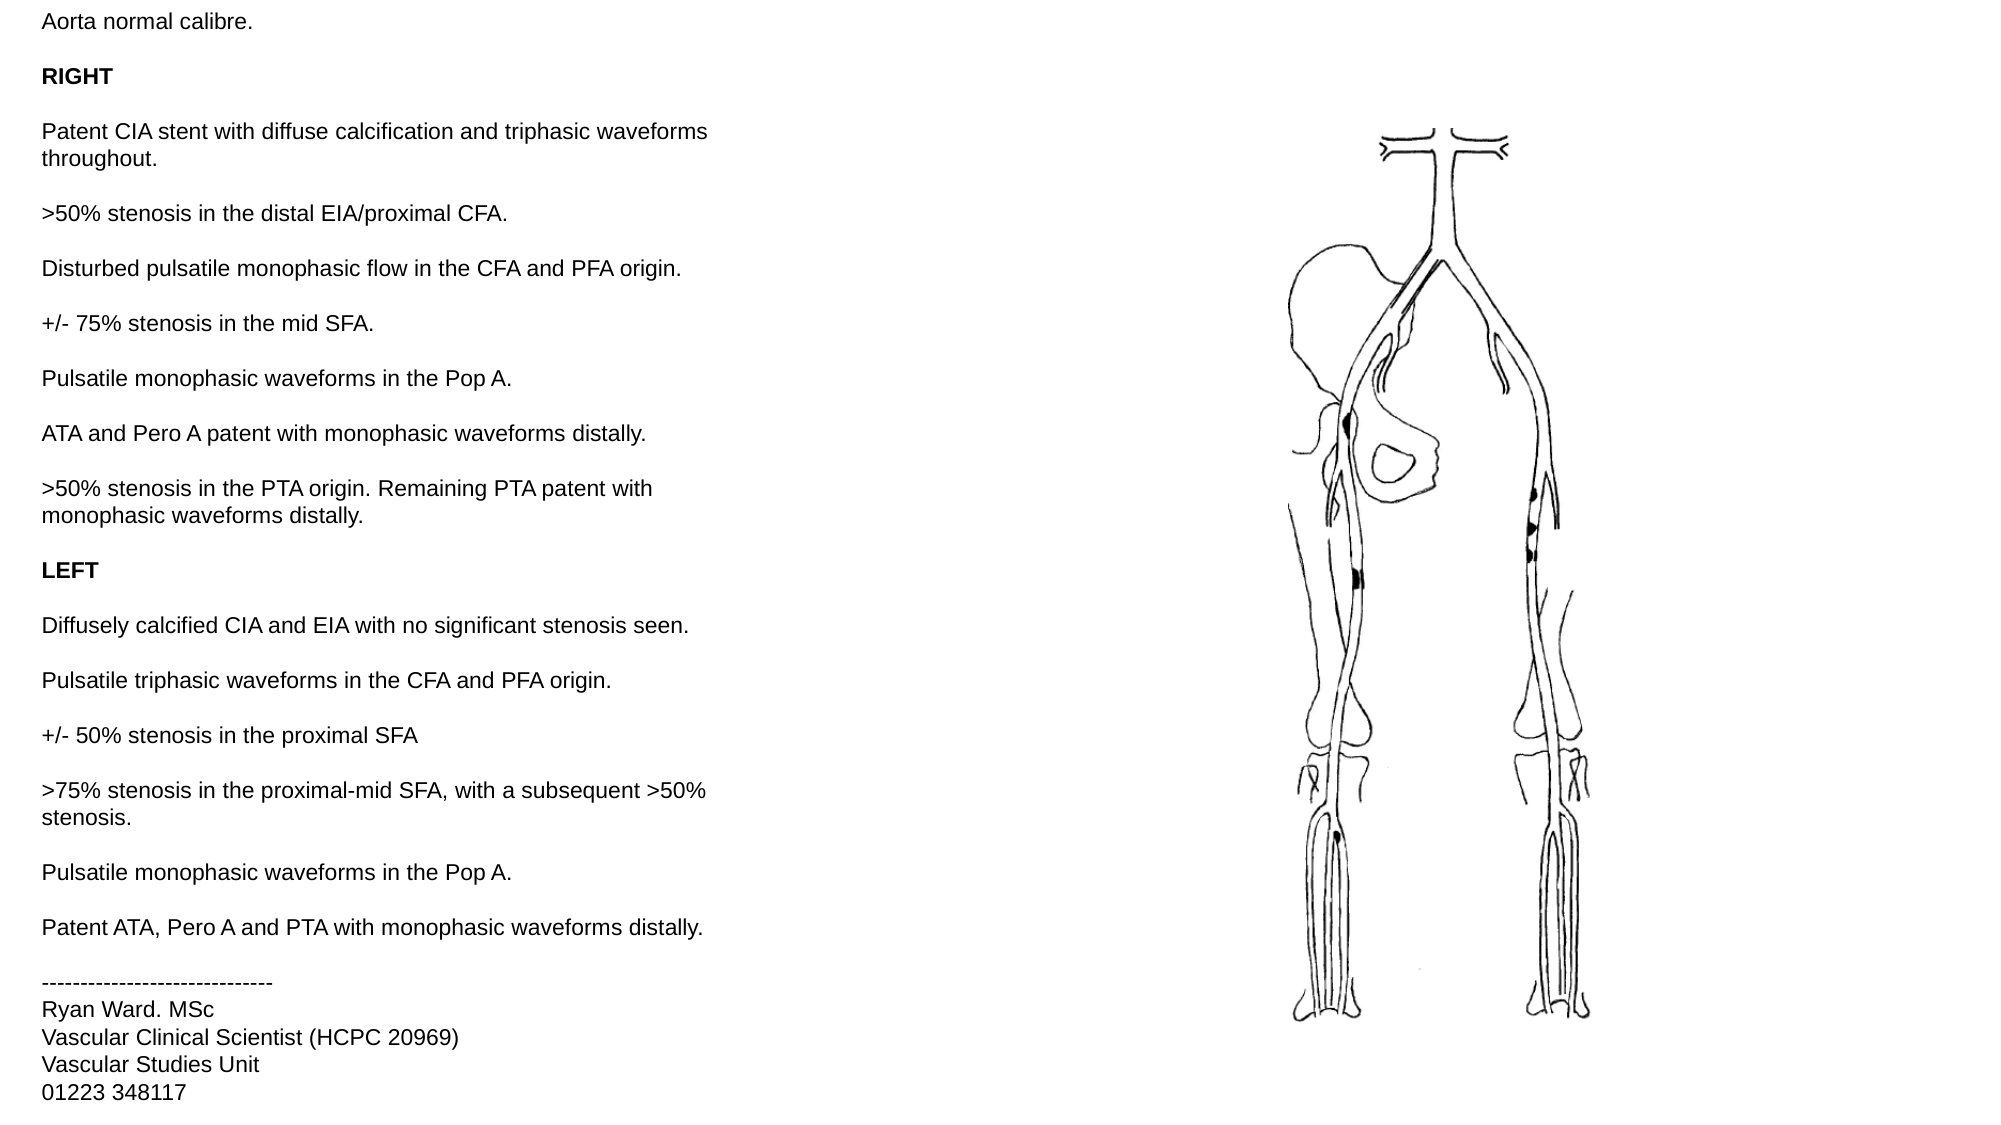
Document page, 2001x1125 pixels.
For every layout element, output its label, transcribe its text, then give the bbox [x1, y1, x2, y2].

picture [1288, 128, 1612, 1025]
text_box Aorta normal calibre. RIGHT Patent CIA stent with diffuse calcification and triphasic waveforms throughout. >50% stenosis in the distal EIA/proximal CFA. Disturbed pulsatile monophasic flow in the CFA and PFA origin. +/- 75% stenosis in the mid SFA. Pulsatile monophasic waveforms in the Pop A. ATA and Pero A patent with monophasic waveforms distally. >50% stenosis in the PTA origin. Remaining PTA patent with monophasic waveforms distally. LEFT Diffusely calcified CIA and EIA with no significant stenosis seen. Pulsatile triphasic waveforms in the CFA and PFA origin. +/- 50% stenosis in the proximal SFA >75% stenosis in the proximal-mid SFA, with a subsequent >50% stenosis. Pulsatile monophasic waveforms in the Pop A. Patent ATA, Pero A and PTA with monophasic waveforms distally. ------------------------------ Ryan Ward. MSc Vascular Clinical Scientist (HCPC 20969) Vascular Studies Unit 01223 348117 [26, 0, 764, 1113]
